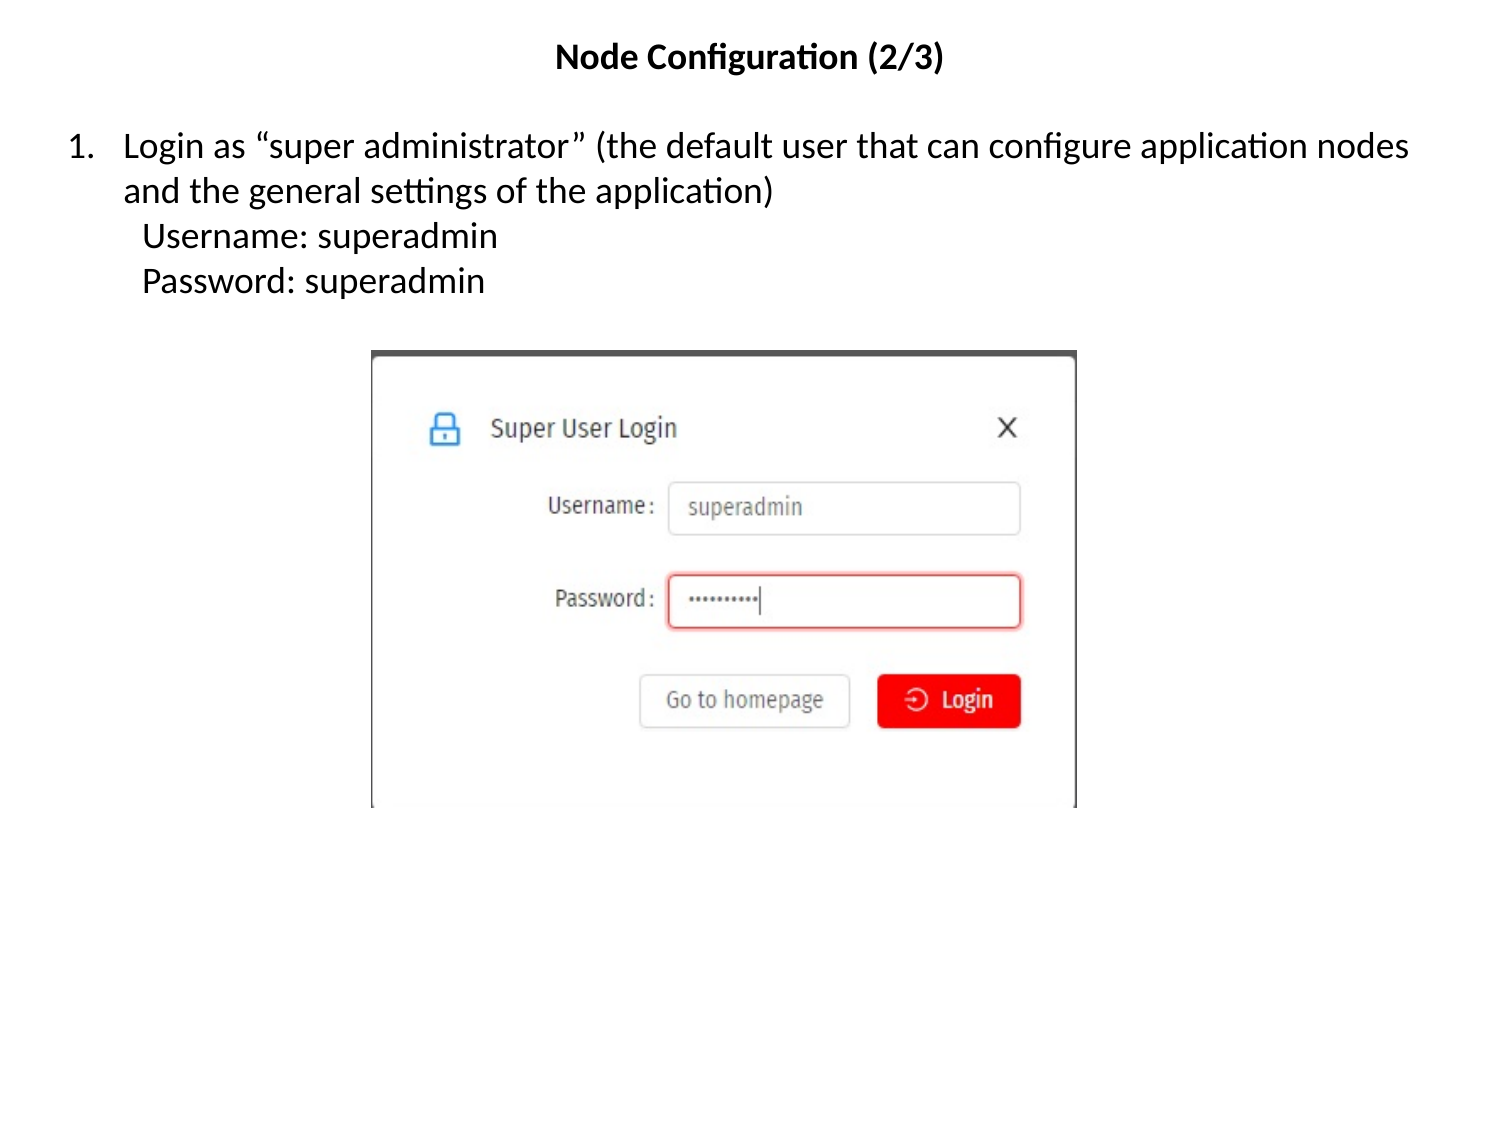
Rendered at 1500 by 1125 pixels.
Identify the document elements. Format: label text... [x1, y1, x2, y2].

text_box Node Configuration (2/3) [53, 24, 1447, 84]
picture [371, 350, 1077, 808]
text_box Login as “super administrator” (the default user that can configure application nodes and the general settings of the application) Username: superadmin Password: superadmin [52, 113, 1447, 1125]
